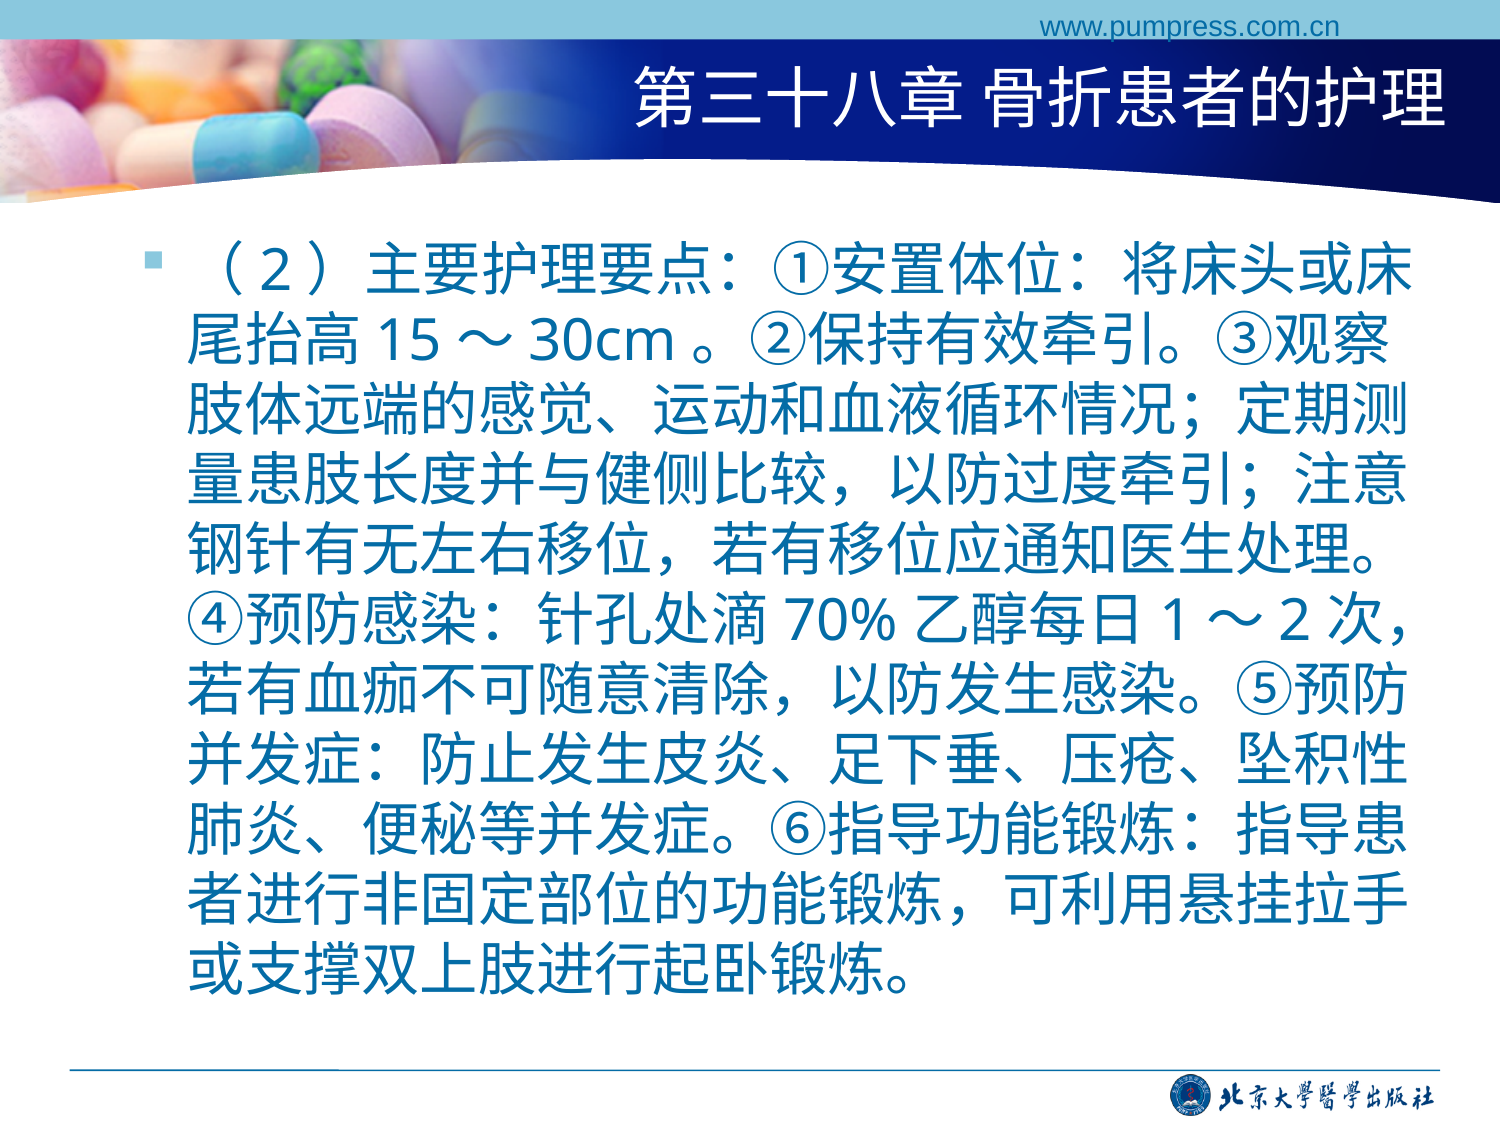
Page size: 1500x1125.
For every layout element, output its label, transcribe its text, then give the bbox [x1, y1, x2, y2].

title 第三十八章 骨折患者的护理 [137, 49, 1463, 143]
list （2）主要护理要点：①安置体位：将床头或床尾抬高15～30cm。②保持有效牵引。③观察肢体远端的感觉、运动和血液循环情况；定期测量患肢长度并与健侧比较，以防过度牵引；注意钢针有无左右移位，若有移位应通知医生处理。④预防感染：针孔处滴70%乙醇每日1～2次，若有血痂不可随意清除，以防发生感染。⑤预防并发症：防止发生皮炎、足下垂、压疮、坠积性肺炎、便秘等并发症。⑥指导功能锻炼：指导患者进行非固定部位的功能锻炼，可利用悬挂拉手或支撑双上肢进行起卧锻炼。 [49, 224, 1463, 1026]
picture [0, 40, 1500, 203]
picture [1170, 1074, 1436, 1118]
slide_number www.pumpress.com.cn [1025, 0, 1463, 38]
